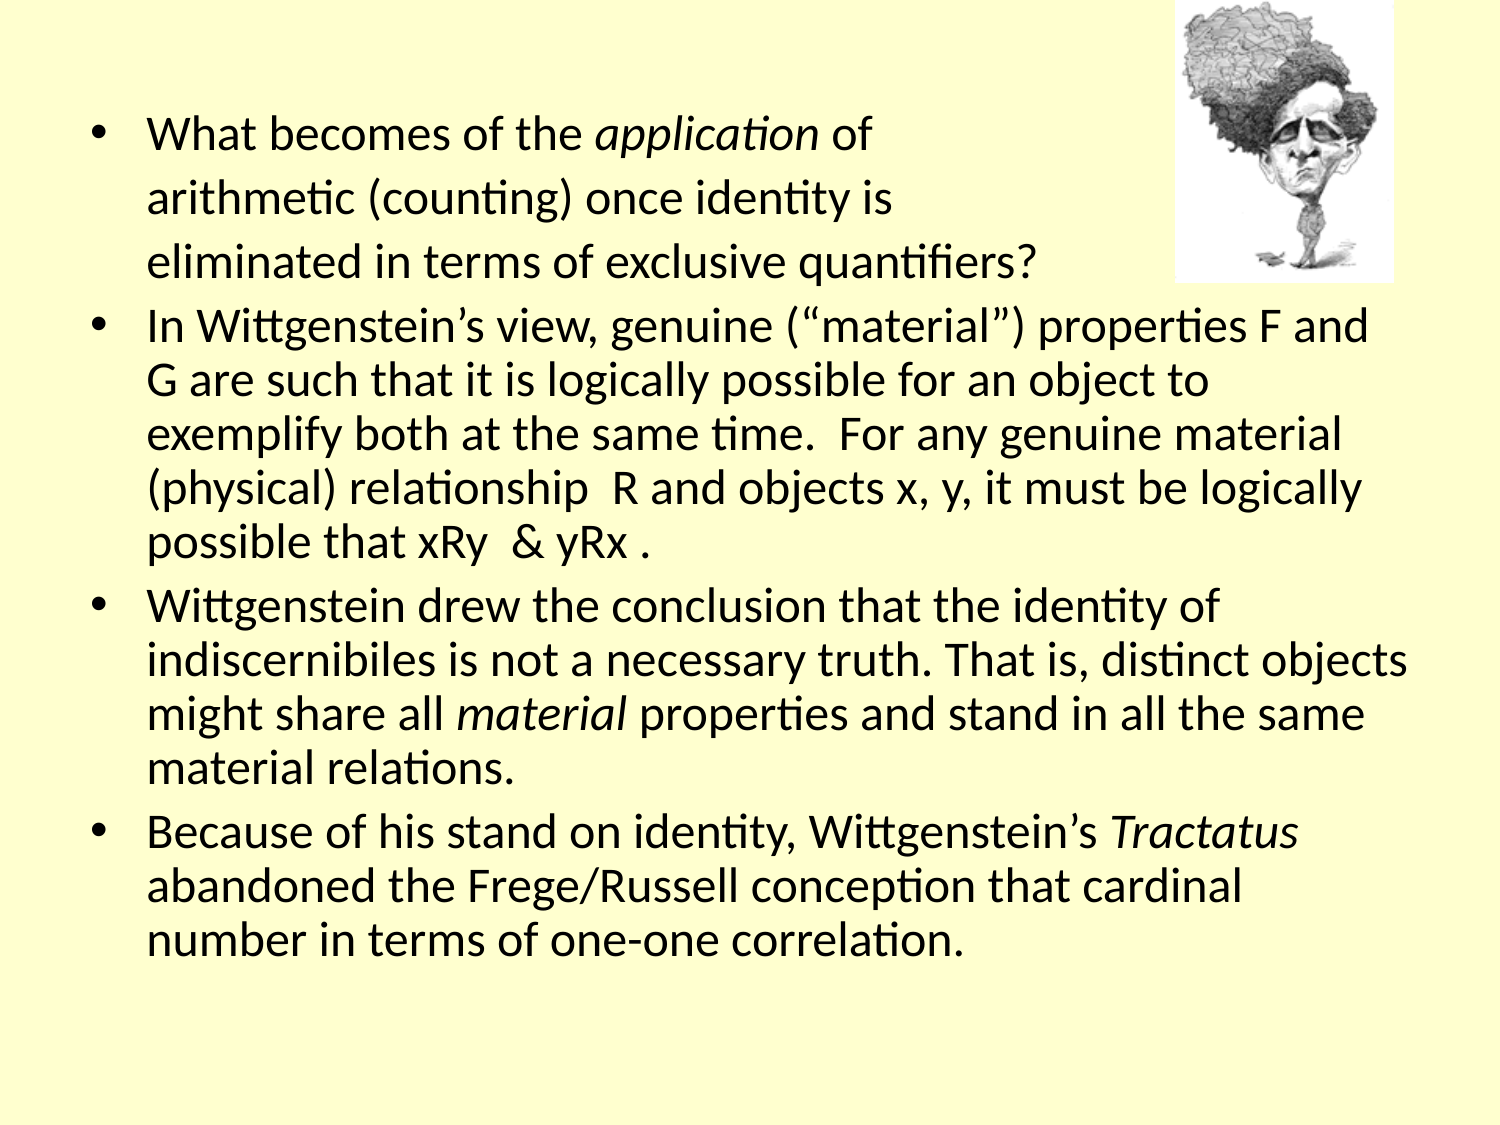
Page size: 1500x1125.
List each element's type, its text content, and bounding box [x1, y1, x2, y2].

picture [1174, 0, 1394, 284]
list What becomes of the application of arithmetic (counting) once identity is eliminated in terms of exclusive quantifiers? In Wittgenstein’s view, genuine (“material”) properties F and G are such that it is logically possible for an object to exemplify both at the same time. For any genuine material (physical) relationship R and objects x, y, it must be logically possible that xRy & yRx . Wittgenstein drew the conclusion that the identity of indiscernibiles is not a necessary truth. That is, distinct objects might share all material properties and stand in all the same material relations. Because of his stand on identity, Wittgenstein’s Tractatus abandoned the Frege/Russell conception that cardinal number in terms of one-one correlation. [75, 99, 1425, 1005]
